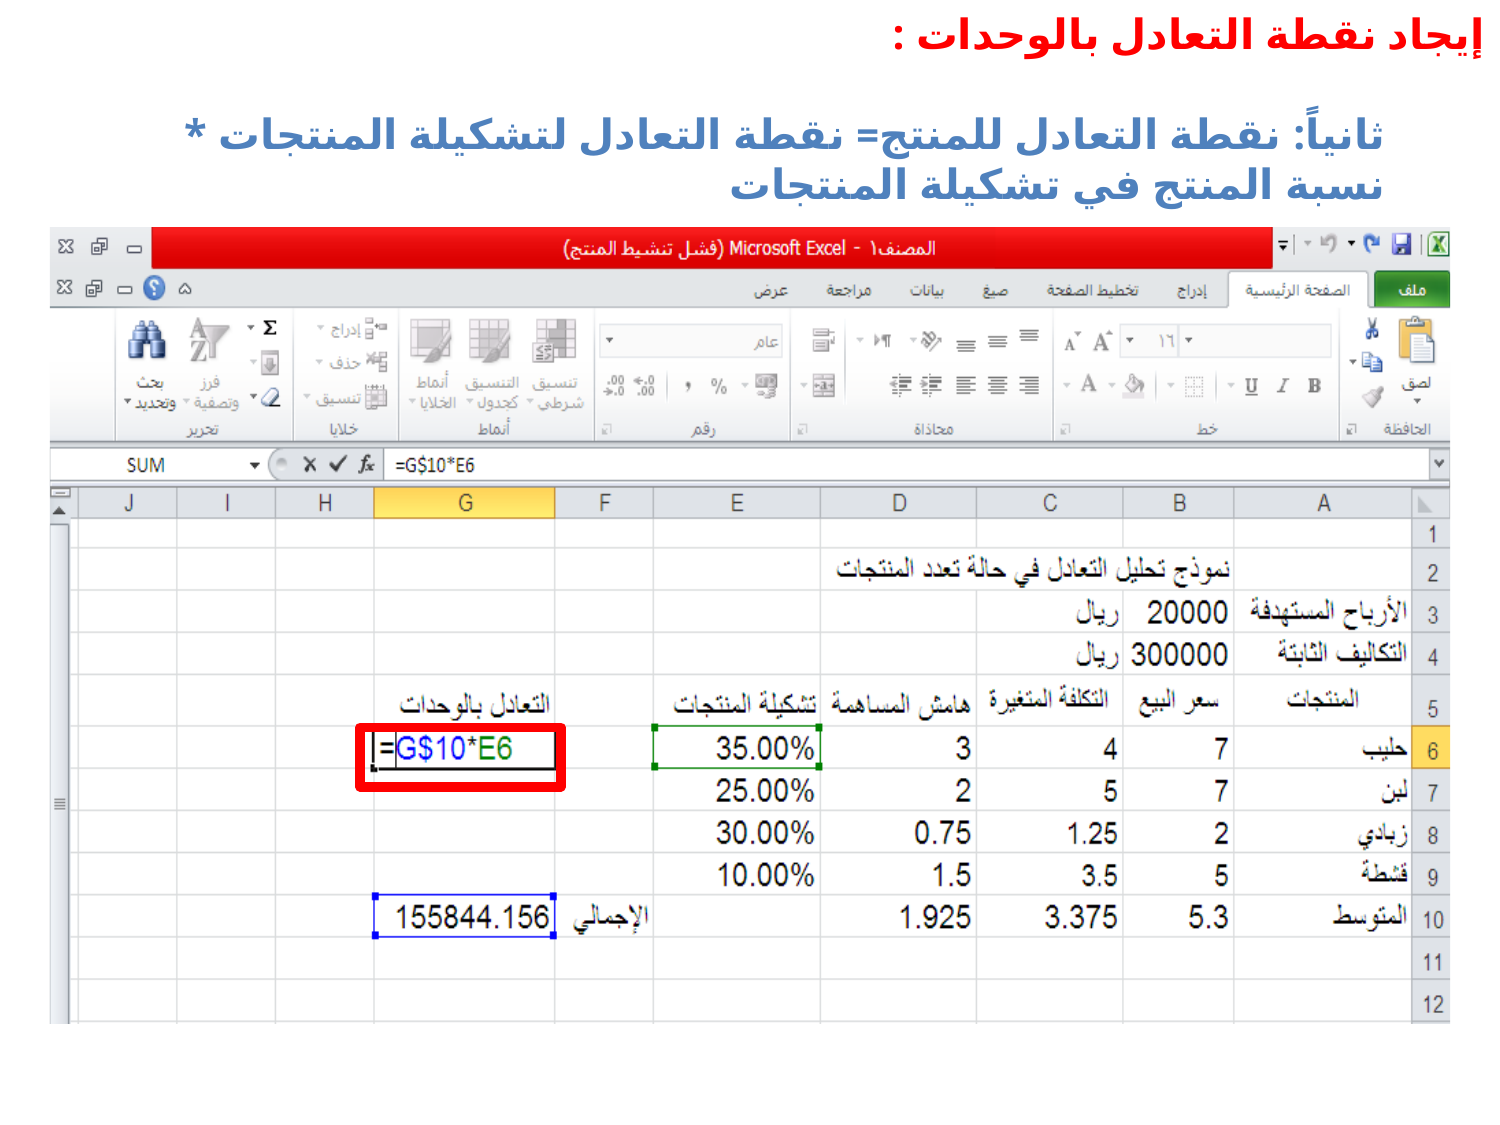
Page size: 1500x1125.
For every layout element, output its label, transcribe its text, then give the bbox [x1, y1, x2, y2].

text_box ثانياً: نقطة التعادل للمنتج= نقطة التعادل لتشكيلة المنتجات * نسبة المنتج في تشكيلة المنتجات [99, 100, 1401, 216]
text_box إيجاد نقطة التعادل بالوحدات : [247, 0, 1500, 65]
picture [49, 226, 1451, 1024]
